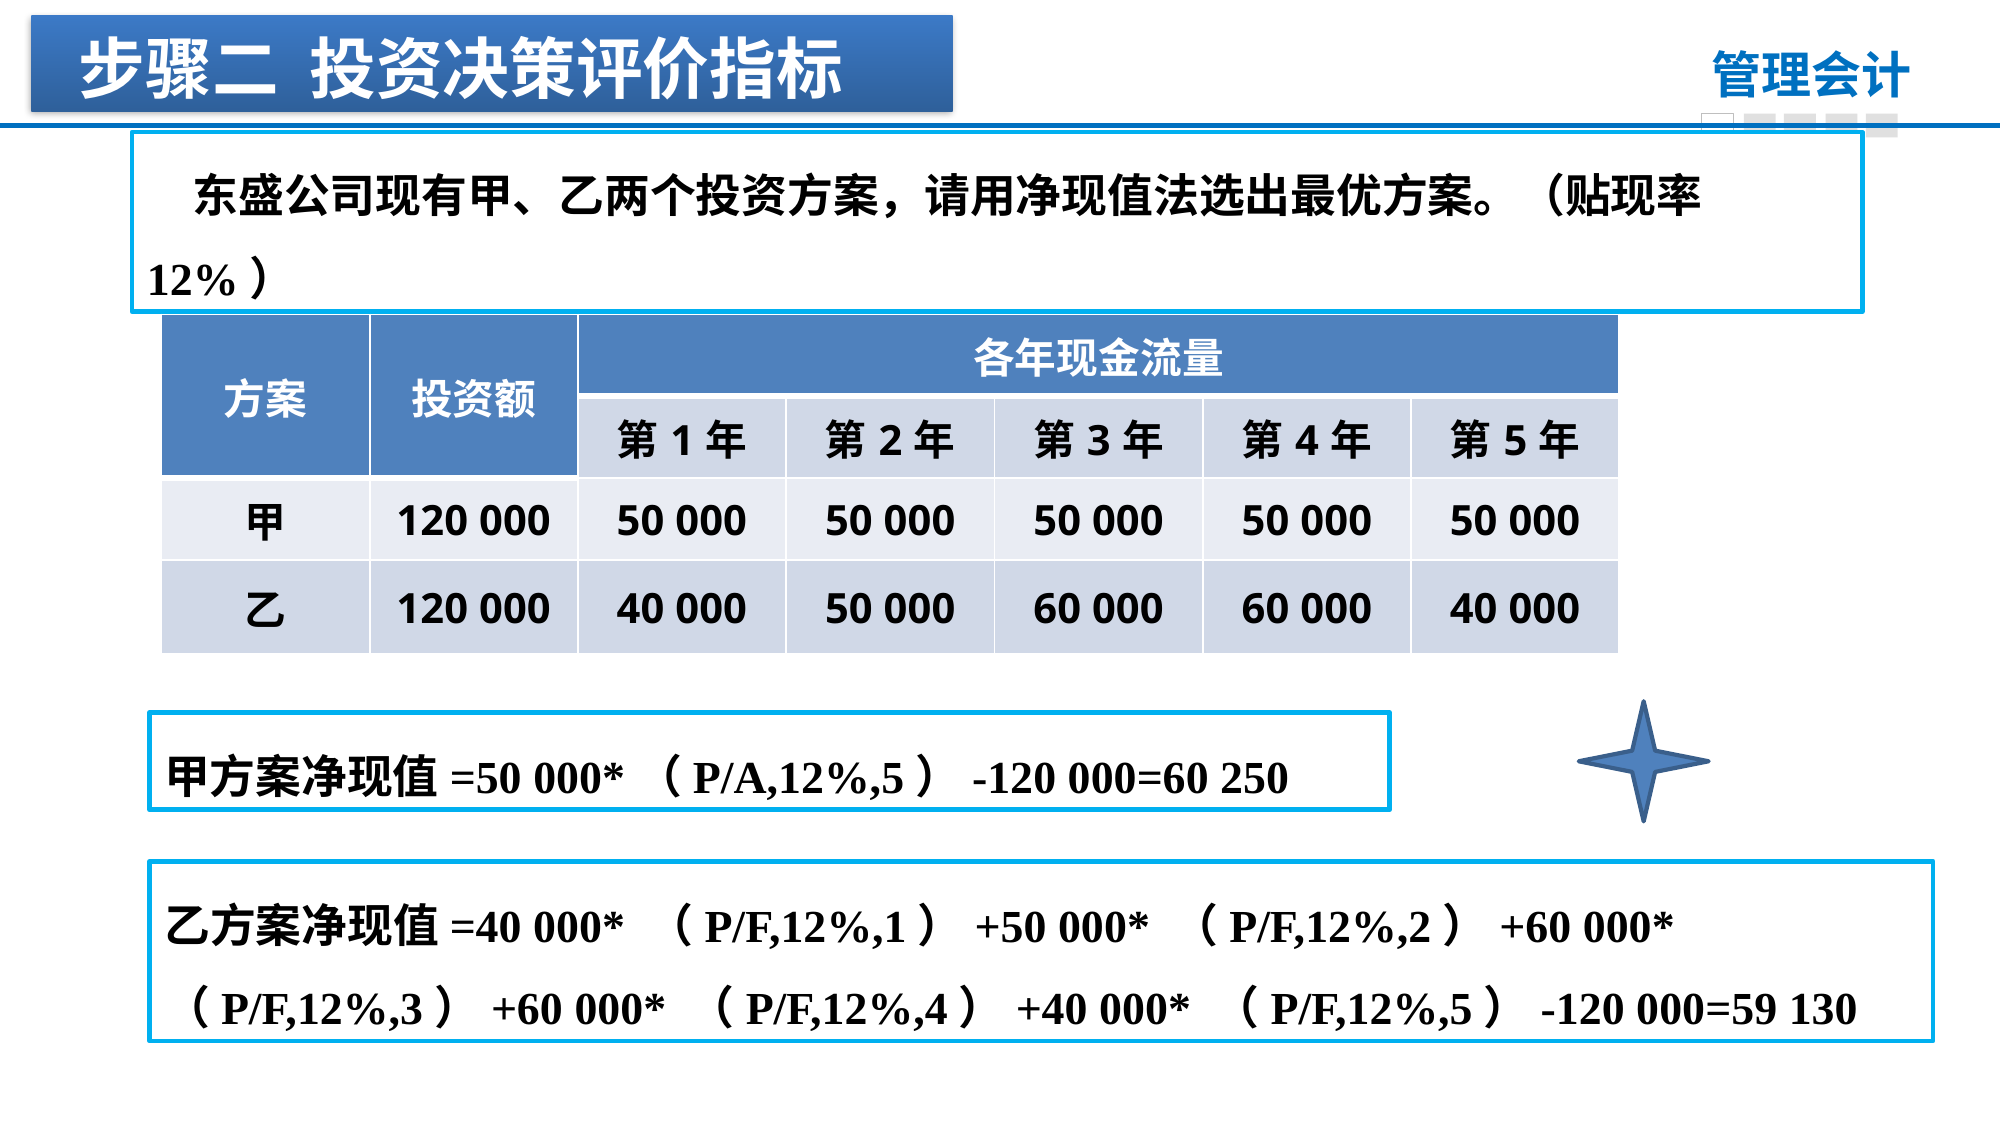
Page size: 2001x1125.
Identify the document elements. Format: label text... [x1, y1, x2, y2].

table_cell 第2年 [787, 399, 994, 477]
table_cell 50 000 [787, 561, 994, 653]
text_box [1576, 699, 1711, 824]
table_cell 第3年 [995, 399, 1202, 477]
table_cell 甲 [162, 481, 369, 559]
table_cell 120 000 [371, 481, 577, 559]
table_cell 第4年 [1204, 399, 1410, 477]
table_cell 60 000 [1204, 561, 1410, 653]
table_cell 40 000 [579, 561, 785, 653]
text_box 东盛公司现有甲、乙两个投资方案，请用净现值法选出最优方案。（贴现率12%） [130, 130, 1864, 314]
text_box 乙方案净现值=40 000* （P/F,12%,1）+50 000* （P/F,12%,2）+60 000* （P/F,12%,3）+60 000* （P/F,12%,4）+40 000* （P/F,12%,5）-120 000=59 130 [147, 859, 1935, 1043]
table_cell 50 000 [787, 479, 994, 559]
table_cell 40 000 [1412, 561, 1618, 653]
table_cell 60 000 [995, 561, 1202, 653]
table_cell 第5年 [1412, 399, 1618, 477]
table_header 投资额 [371, 315, 577, 475]
table_cell 120 000 [371, 561, 577, 653]
table_cell 50 000 [1412, 479, 1618, 559]
table_cell 第1年 [579, 399, 785, 477]
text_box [31, 14, 953, 117]
table_cell 50 000 [995, 479, 1202, 559]
table_cell 50 000 [1204, 479, 1410, 559]
table_header 方案 [162, 315, 369, 475]
table_header 各年现金流量 [579, 315, 1618, 393]
text_box 甲方案净现值=50 000*（P/A,12%,5）-120 000=60 250 [147, 711, 1392, 812]
table_cell 乙 [162, 561, 369, 653]
table_cell 50 000 [579, 479, 785, 559]
